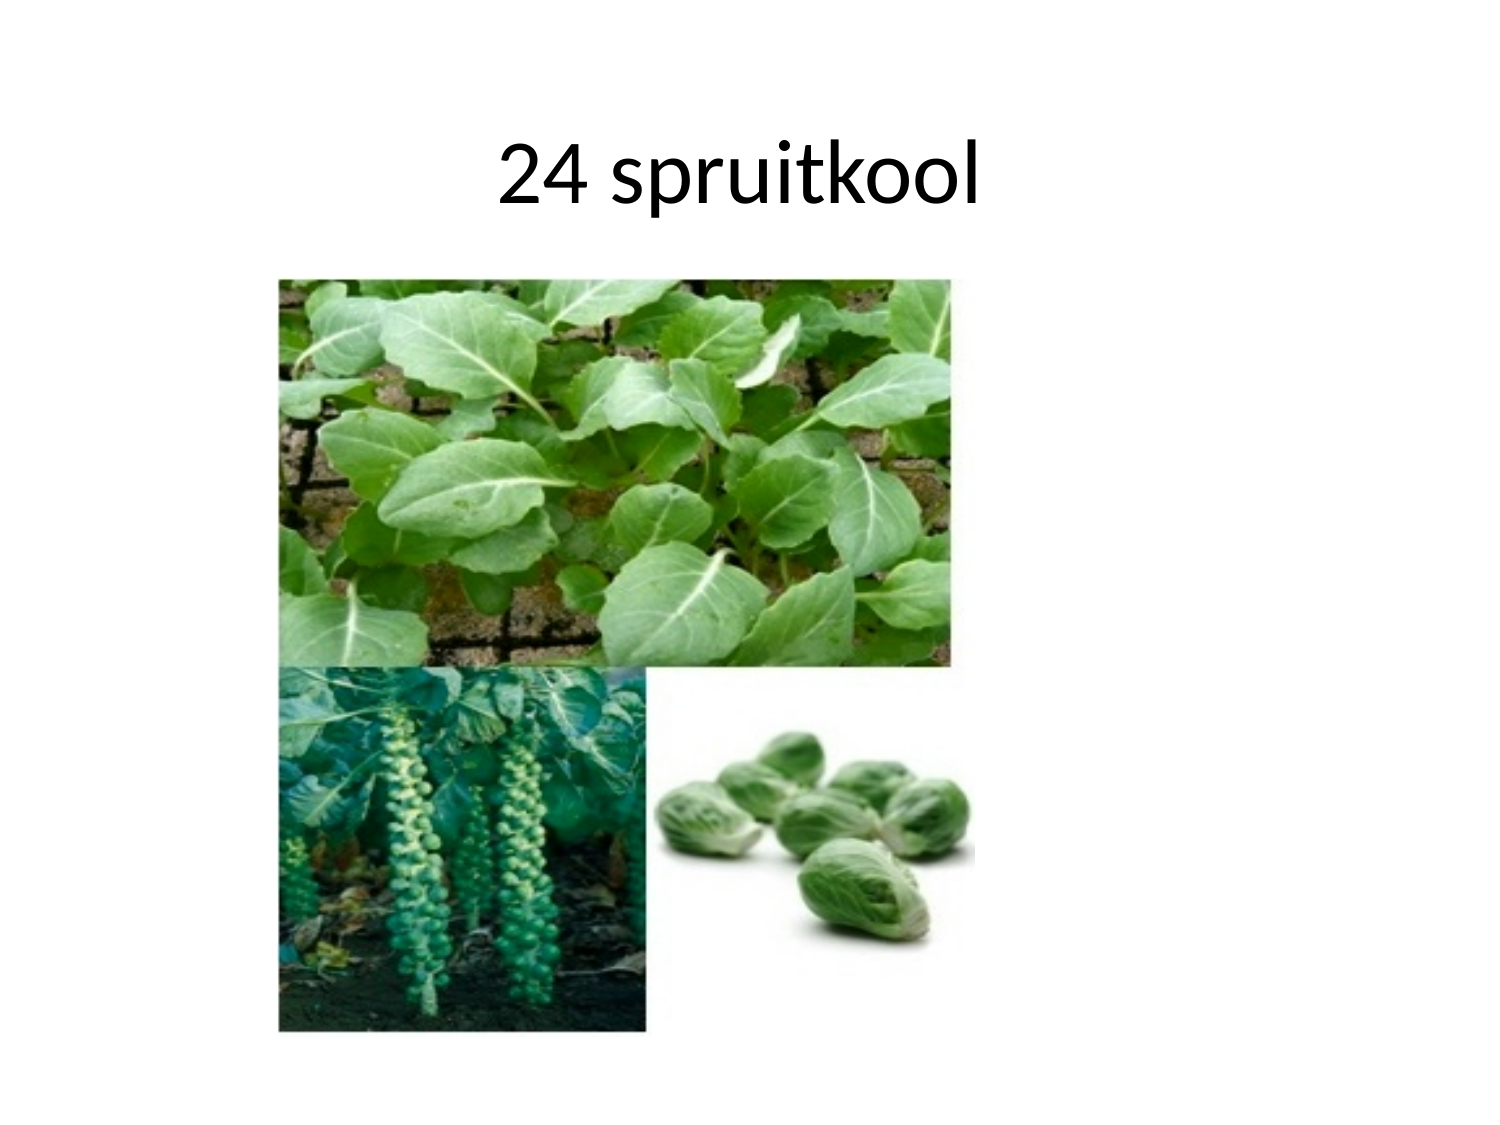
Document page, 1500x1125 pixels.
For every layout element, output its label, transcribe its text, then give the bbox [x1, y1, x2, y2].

title 24 spruitkool [112, 78, 1388, 256]
picture [277, 278, 975, 1037]
